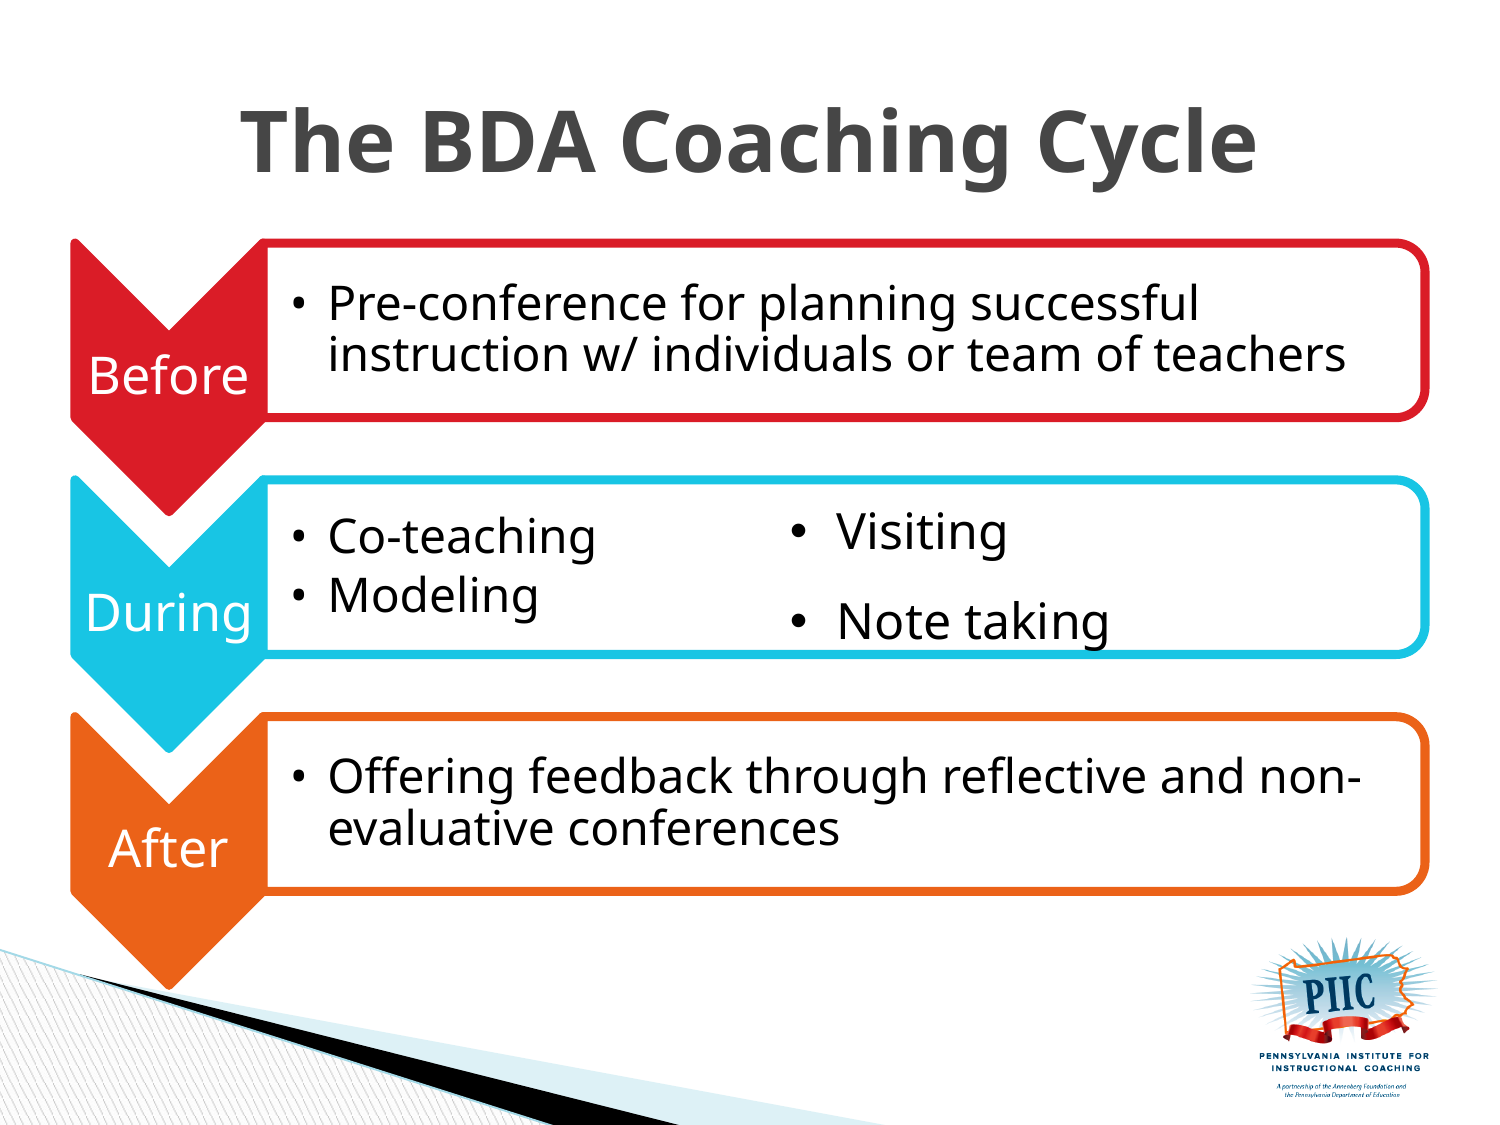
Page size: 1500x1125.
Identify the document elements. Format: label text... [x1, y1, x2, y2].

title The BDA Coaching Cycle [75, 45, 1425, 233]
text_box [74, 242, 1426, 986]
picture [1249, 937, 1438, 1099]
